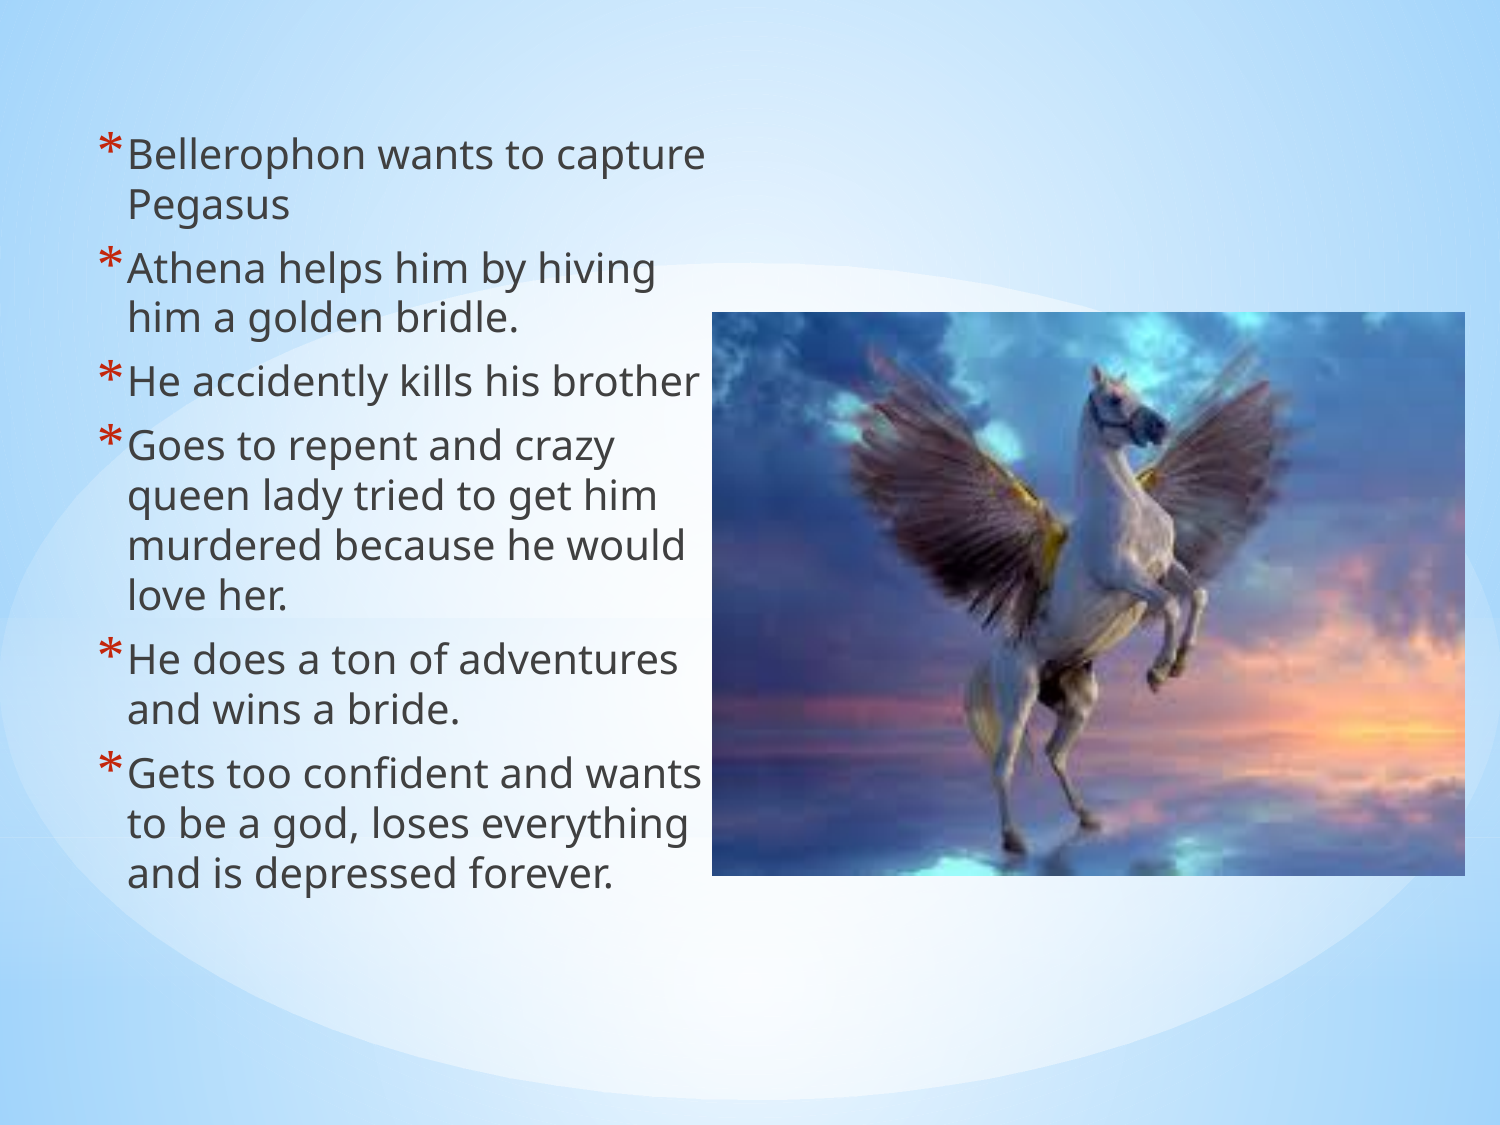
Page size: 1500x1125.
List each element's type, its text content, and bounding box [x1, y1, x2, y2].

list Bellerophon wants to capture Pegasus Athena helps him by hiving him a golden bridle. He accidently kills his brother Goes to repent and crazy queen lady tried to get him murdered because he would love her. He does a ton of adventures and wins a bride. Gets too confident and wants to be a god, loses everything and is depressed forever. [75, 120, 737, 975]
picture [712, 312, 1466, 877]
